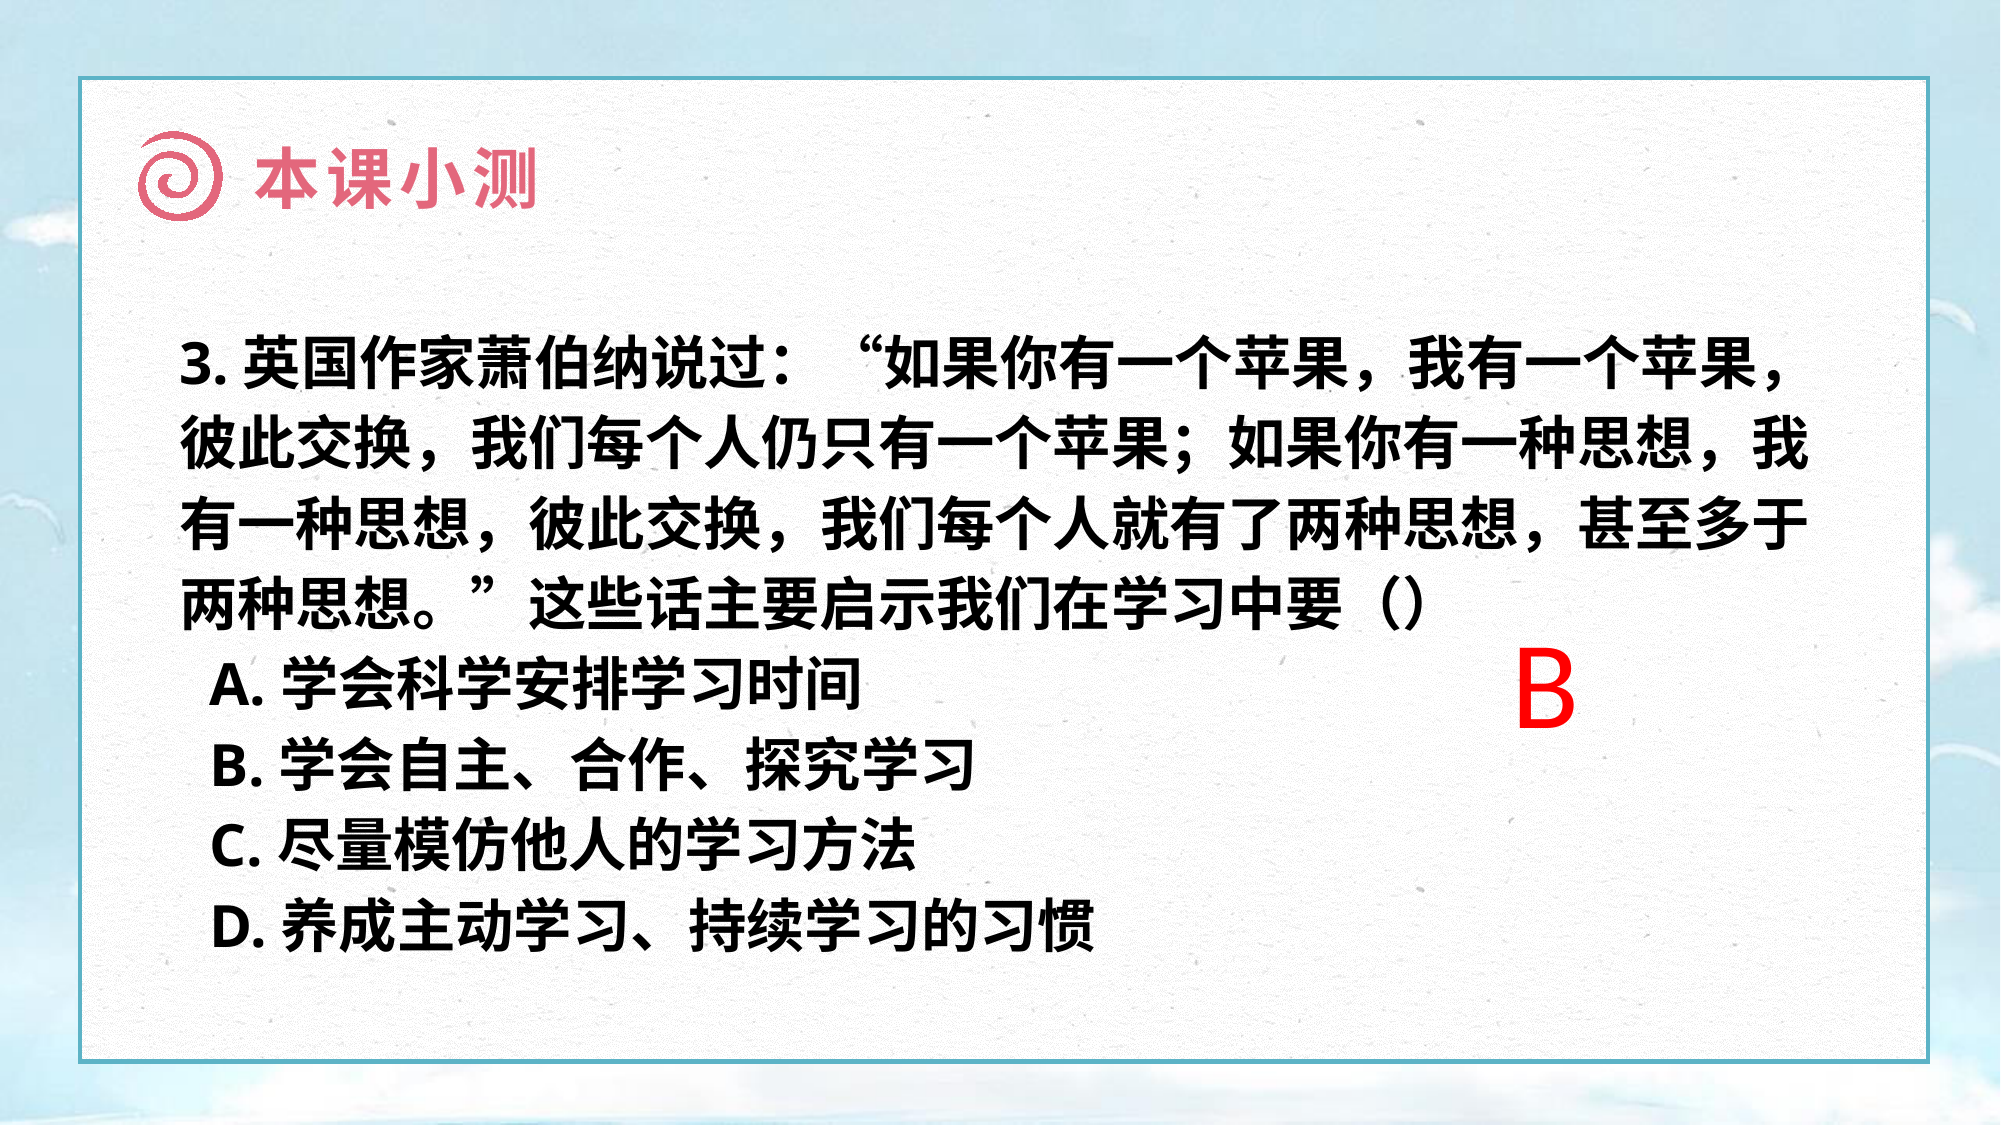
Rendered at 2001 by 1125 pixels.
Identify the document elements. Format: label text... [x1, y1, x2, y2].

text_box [135, 118, 856, 237]
text_box B [1496, 595, 1675, 761]
text_box 3.英国作家萧伯纳说过：“如果你有一个苹果，我有一个苹果，彼此交换，我们每个人仍只有一个苹果；如果你有一种思想，我有一种思想，彼此交换，我们每个人就有了两种思想，甚至多于两种思想。”这些话主要启示我们在学习中要（） A.学会科学安排学习时间 B.学会自主、合作、探究学习 C.尽量模仿他人的学习方法 D.养成主动学习、持续学习的习惯 [164, 307, 1836, 1044]
picture [0, 0, 2001, 1125]
